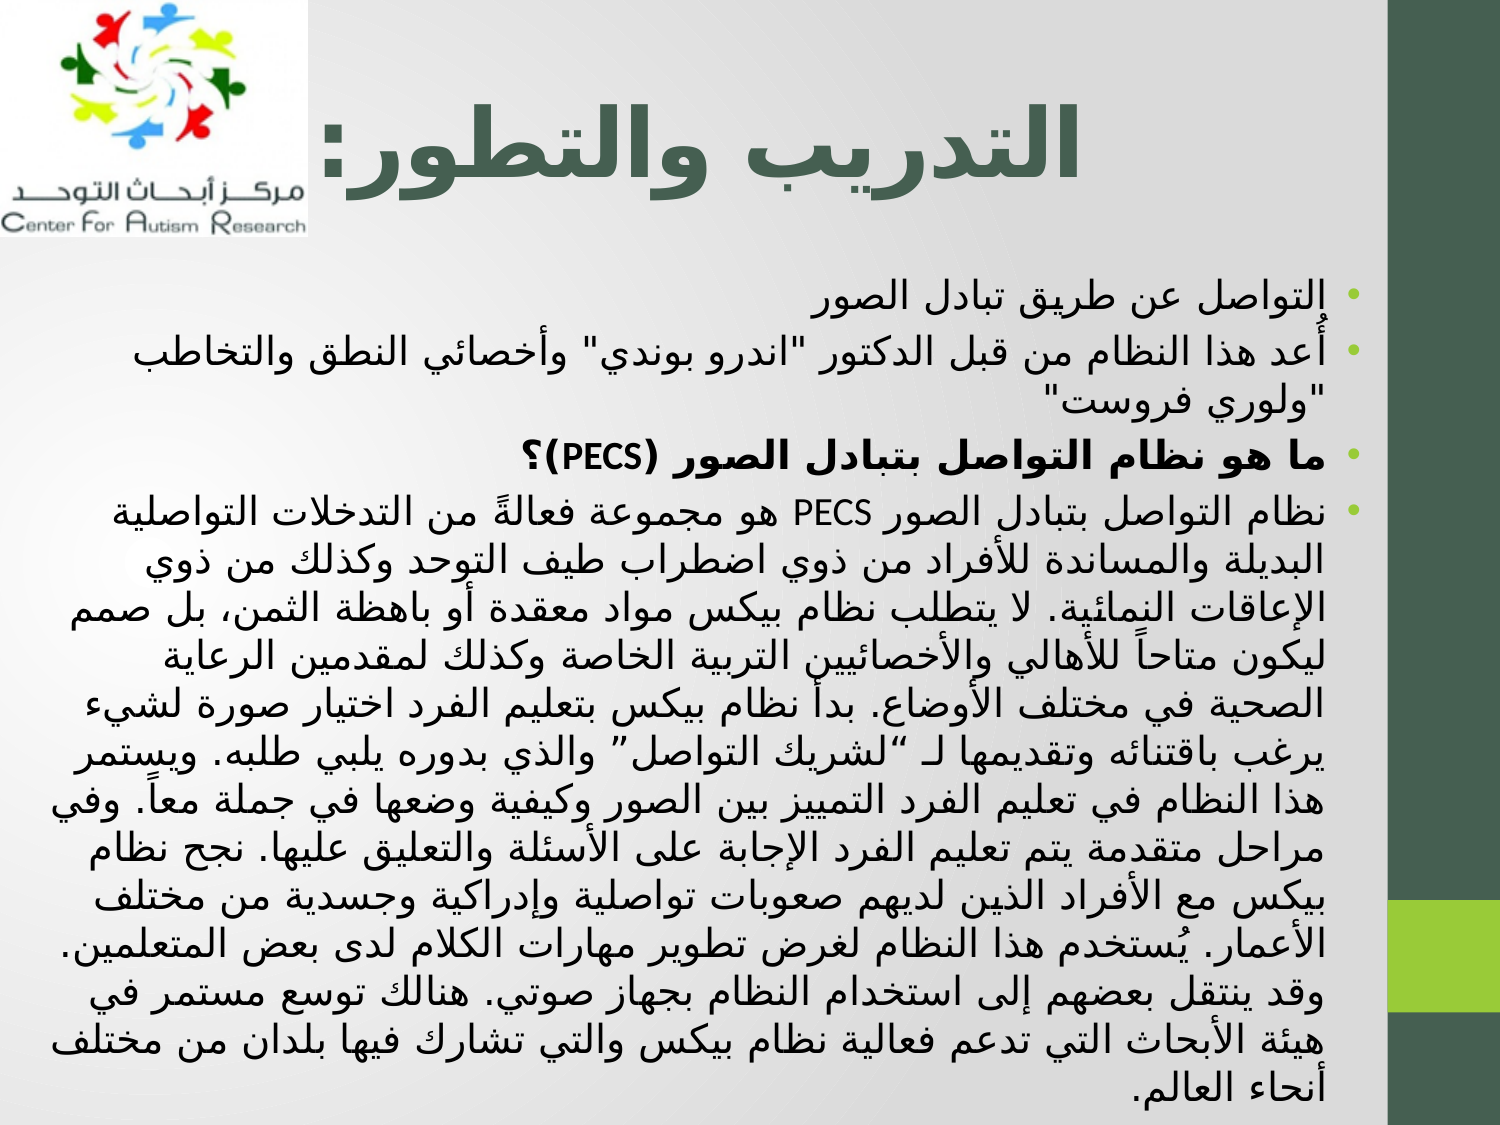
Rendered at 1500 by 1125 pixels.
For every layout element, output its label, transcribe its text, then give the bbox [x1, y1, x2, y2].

picture [0, 0, 308, 237]
list التواصل عن طريق تبادل الصور أُعد هذا النظام من قبل الدكتور "اندرو بوندي" وأخصائي النطق والتخاطب "ولوري فروست" ما هو نظام التواصل بتبادل الصور (PECS)؟ نظام التواصل بتبادل الصور PECS هو مجموعة فعالةً من التدخلات التواصلية البديلة والمساندة للأفراد من ذوي اضطراب طيف التوحد وكذلك من ذوي الإعاقات النمائية. لا يتطلب نظام بيكس مواد معقدة أو باهظة الثمن، بل صمم ليكون متاحاً للأهالي والأخصائيين التربية الخاصة وكذلك لمقدمين الرعاية الصحية في مختلف الأوضاع. بدأ نظام بيكس بتعليم الفرد اختيار صورة لشيء يرغب باقتنائه وتقديمها لـ “لشريك التواصل” والذي بدوره يلبي طلبه. ويستمر هذا النظام في تعليم الفرد التمييز بين الصور وكيفية وضعها في جملة معاً. وفي مراحل متقدمة يتم تعليم الفرد الإجابة على الأسئلة والتعليق عليها. نجح نظام بيكس مع الأفراد الذين لديهم صعوبات تواصلية وإدراكية وجسدية من مختلف الأعمار. يُستخدم هذا النظام لغرض تطوير مهارات الكلام لدى بعض المتعلمين. وقد ينتقل بعضهم إلى استخدام النظام بجهاز صوتي. هنالك توسع مستمر في هيئة الأبحاث التي تدعم فعالية نظام بيكس والتي تشارك فيها بلدان من مختلف أنحاء العالم. [29, 262, 1388, 1125]
title التدريب والتطور: [319, 45, 1325, 233]
